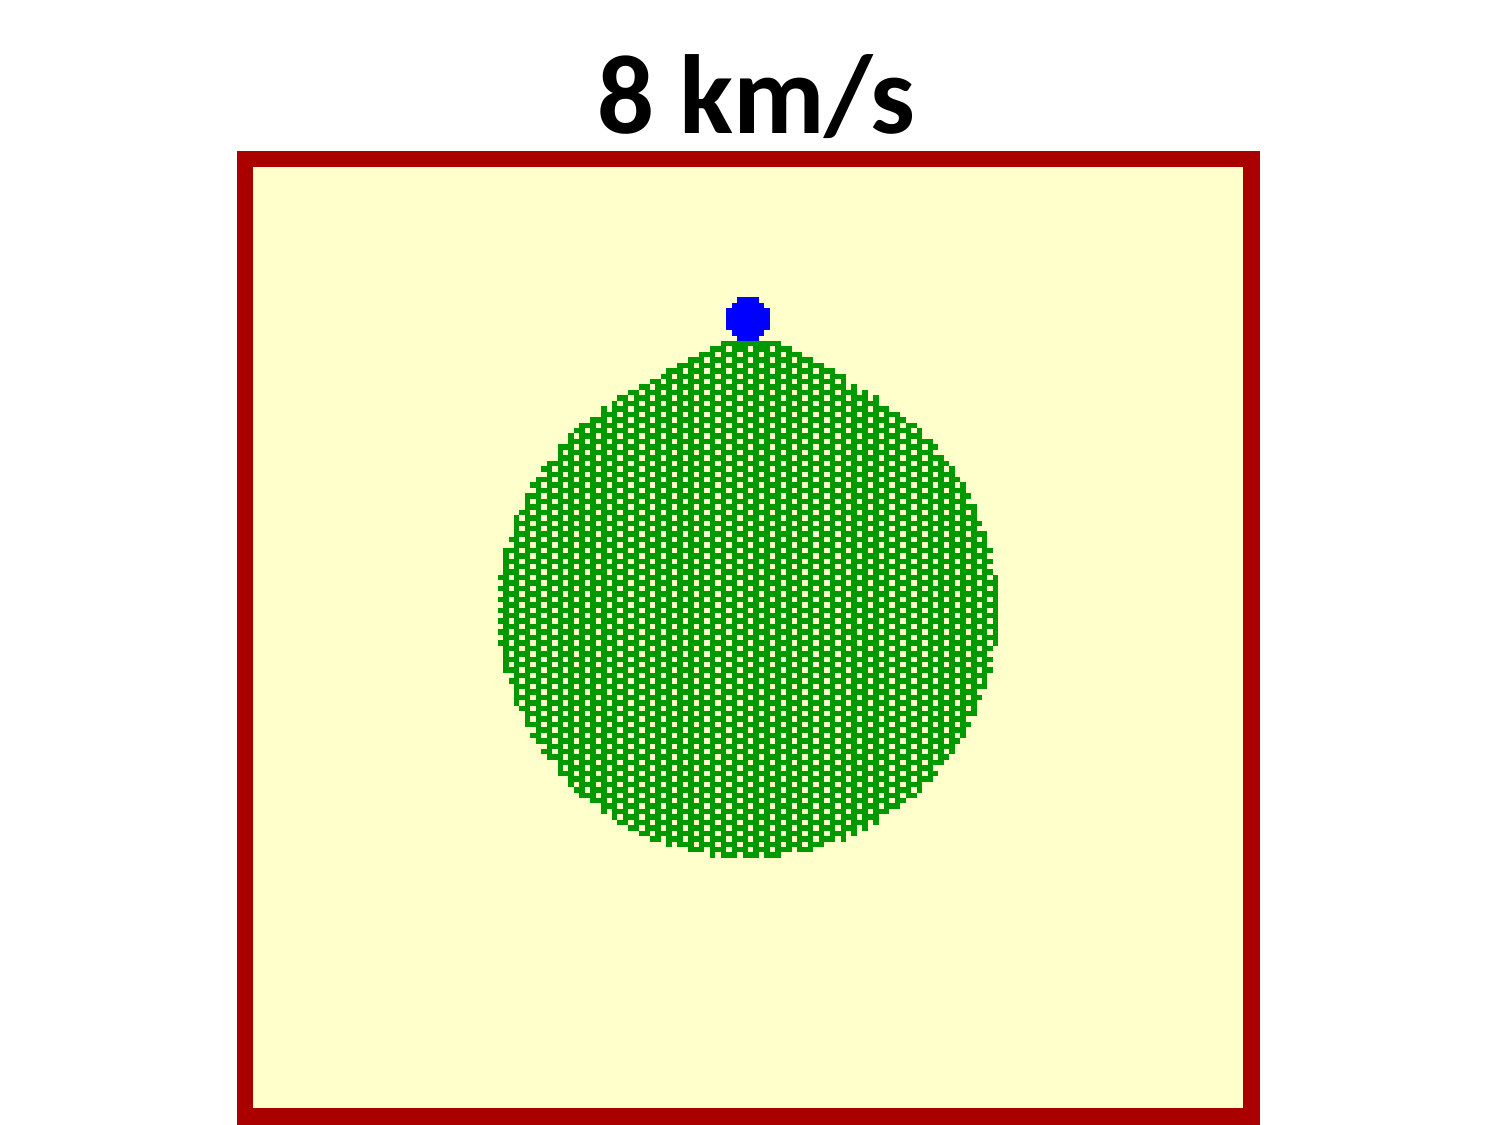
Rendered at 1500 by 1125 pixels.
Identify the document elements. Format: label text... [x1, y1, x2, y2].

title 8 km/s [300, 5, 1213, 149]
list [237, 151, 1261, 1125]
